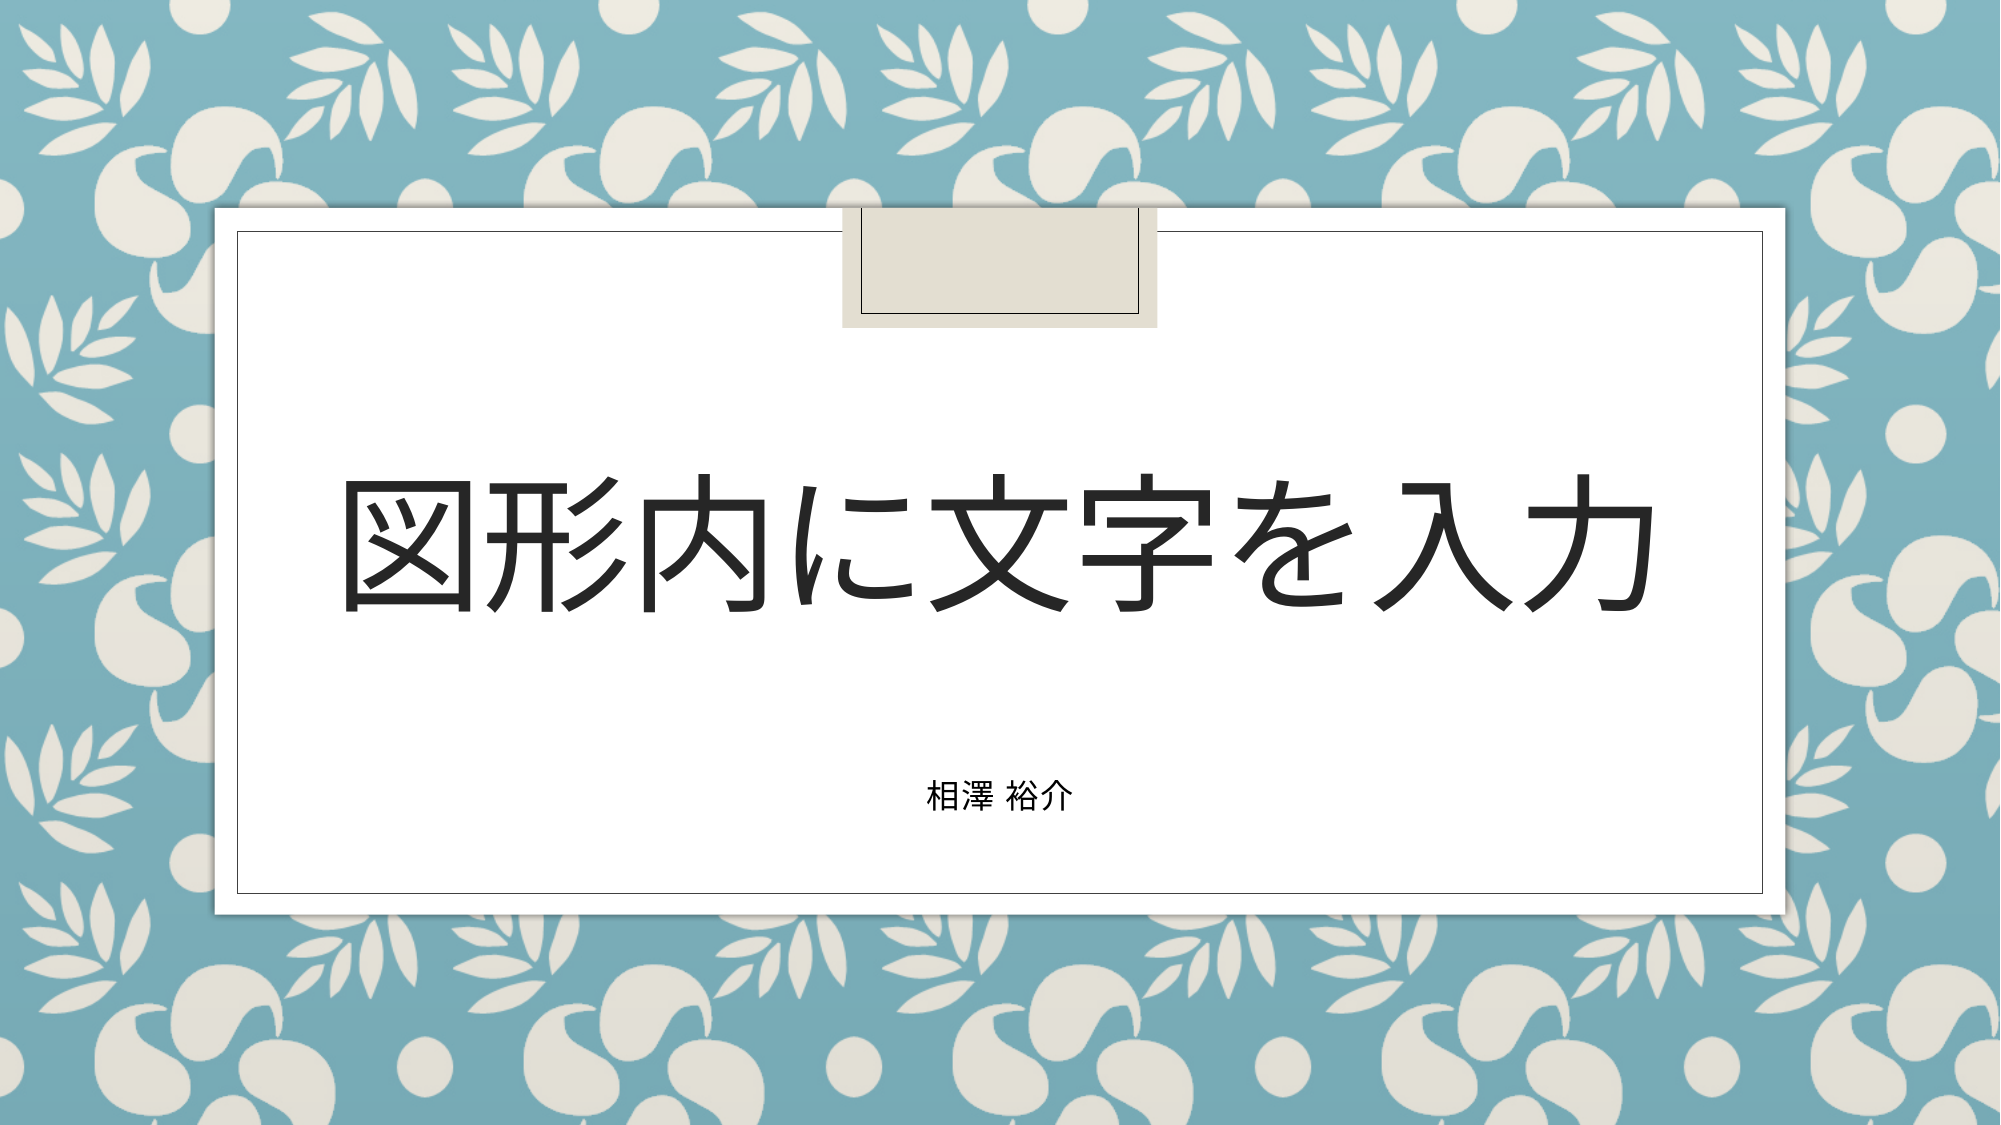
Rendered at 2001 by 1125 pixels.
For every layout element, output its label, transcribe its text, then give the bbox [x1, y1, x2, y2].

subtitle 相澤 裕介 [256, 768, 1745, 844]
title 図形内に文字を入力 [256, 343, 1744, 768]
